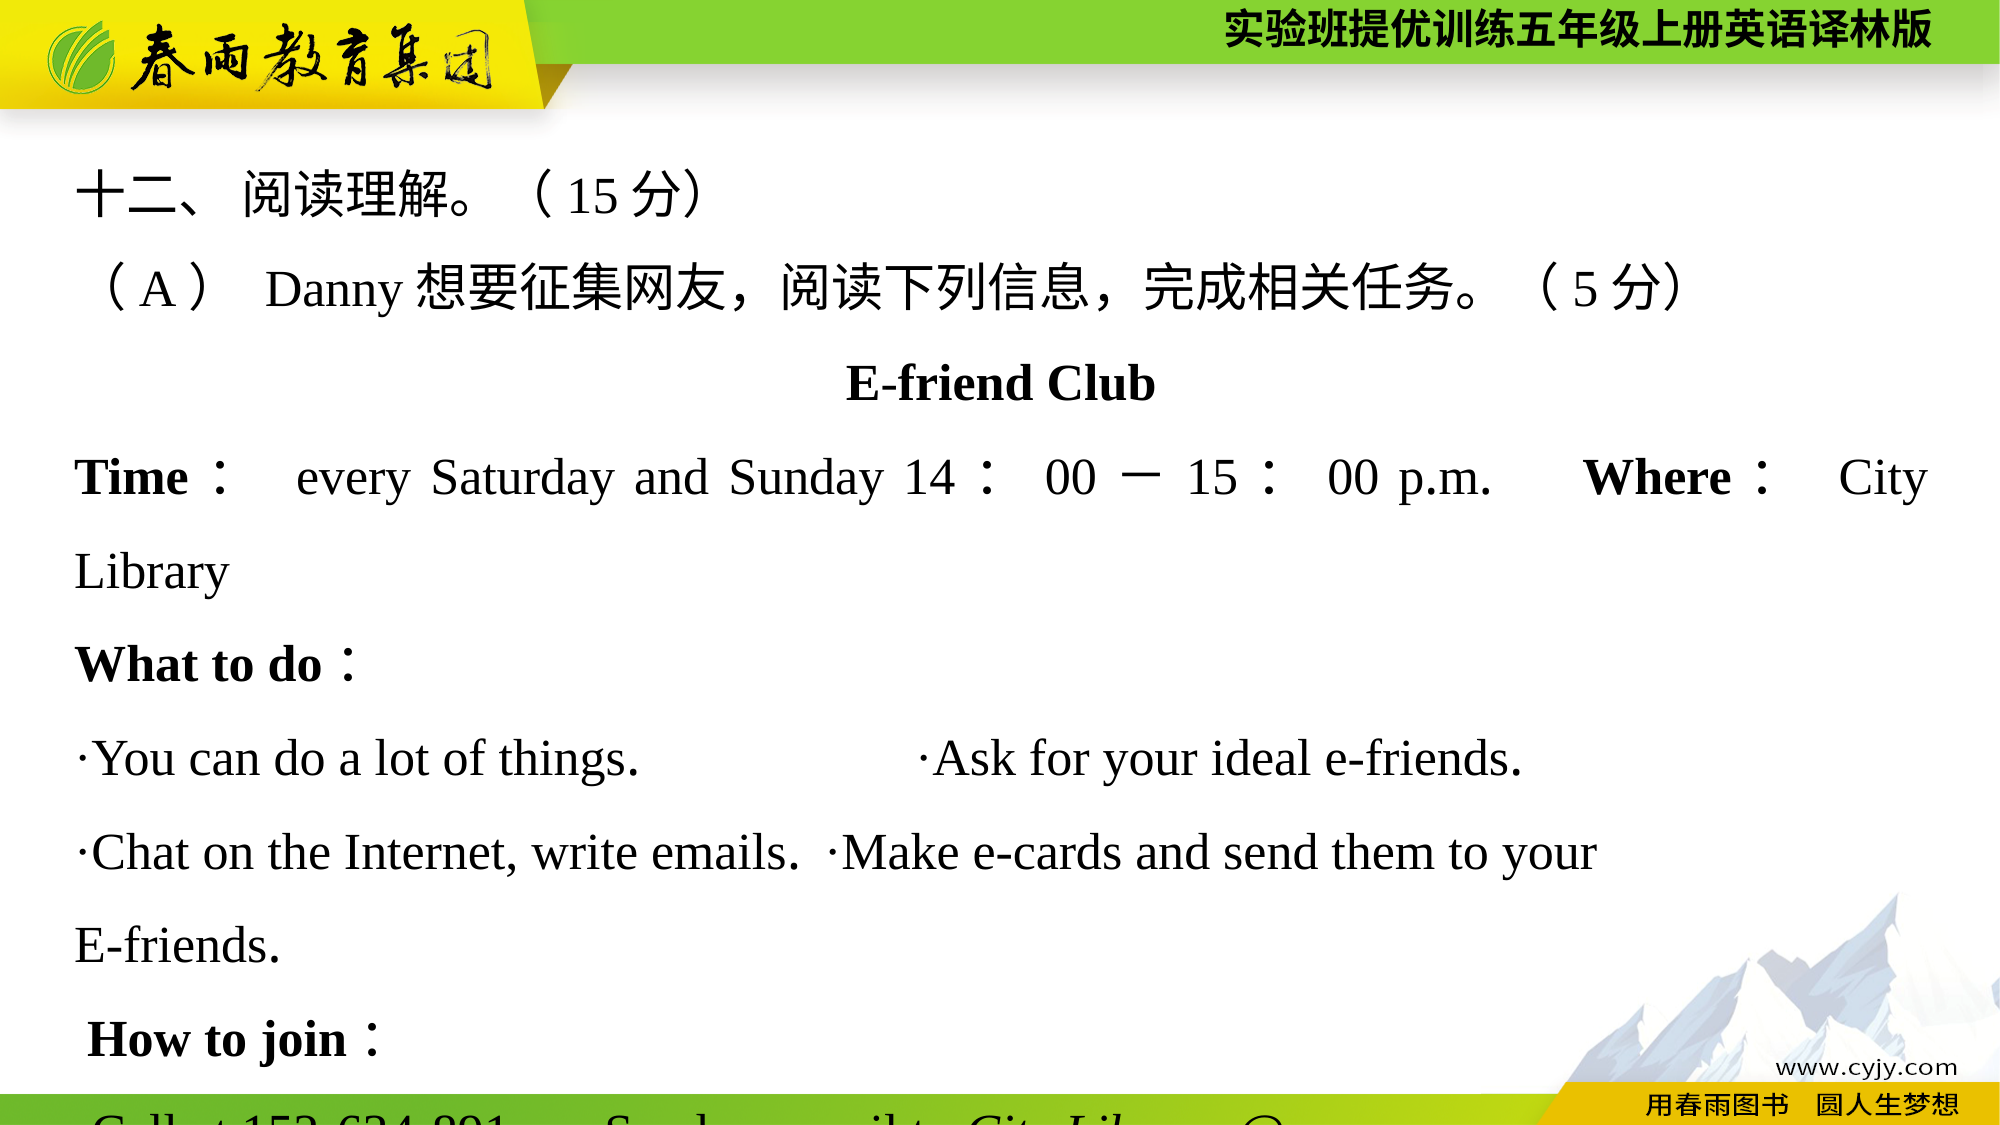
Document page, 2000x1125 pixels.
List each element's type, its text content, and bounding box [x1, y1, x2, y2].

list 十二、 阅读理解。（15分） （A） Danny想要征集网友，阅读下列信息，完成相关任务。（5分） E-friend Club Time： every Saturday and Sunday 14：00－15：00 p.m. Where： City Library What to do： ·You can do a lot of things. ·Ask for your ideal e-friends. ·Chat on the Internet, write emails. ·Make e-cards and send them to your E-friends. How to join： ·Call at 152-634-891 ·Send an email to City Library @.com [59, 122, 1944, 1085]
picture [0, 0, 2000, 1125]
